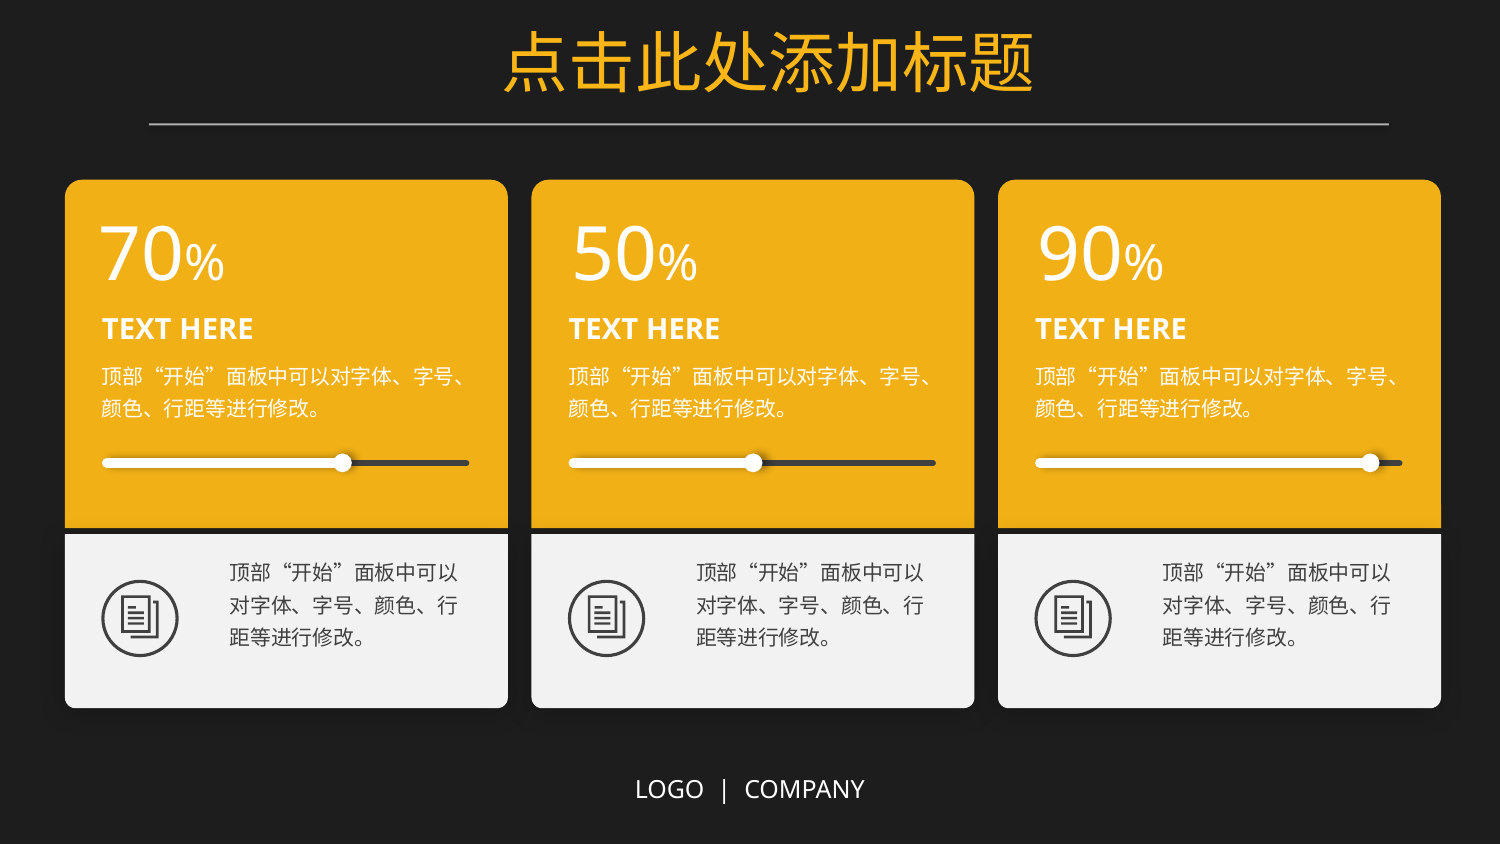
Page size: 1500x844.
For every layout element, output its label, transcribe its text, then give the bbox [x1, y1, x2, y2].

text_box TEXT HERE [1020, 302, 1418, 353]
text_box 顶部“开始”面板中可以对字体、字号、颜色、行距等进行修改。 [681, 545, 953, 658]
text_box [100, 579, 180, 658]
text_box TEXT HERE [553, 302, 951, 353]
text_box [120, 595, 159, 639]
text_box [529, 177, 977, 531]
text_box [529, 531, 977, 711]
text_box [995, 531, 1444, 711]
text_box [995, 177, 1444, 530]
text_box 顶部“开始”面板中可以对字体、字号、颜色、行距等进行修改。 [553, 353, 951, 429]
text_box LOGO | COMPANY [594, 771, 906, 811]
text_box 顶部“开始”面板中可以对字体、字号、颜色、行距等进行修改。 [1020, 353, 1418, 429]
text_box 90% [1022, 197, 1180, 303]
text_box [587, 595, 626, 639]
text_box [62, 531, 510, 711]
text_box [567, 579, 646, 658]
text_box 顶部“开始”面板中可以对字体、字号、颜色、行距等进行修改。 [86, 353, 485, 429]
text_box [1033, 579, 1113, 658]
text_box 点击此处添加标题 [240, 12, 1297, 108]
text_box 顶部“开始”面板中可以对字体、字号、颜色、行距等进行修改。 [1147, 545, 1420, 658]
text_box 顶部“开始”面板中可以对字体、字号、颜色、行距等进行修改。 [214, 545, 487, 658]
text_box 50% [556, 197, 714, 303]
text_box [1054, 595, 1093, 639]
text_box [62, 177, 510, 530]
text_box 70% [83, 197, 241, 303]
text_box TEXT HERE [86, 302, 485, 353]
